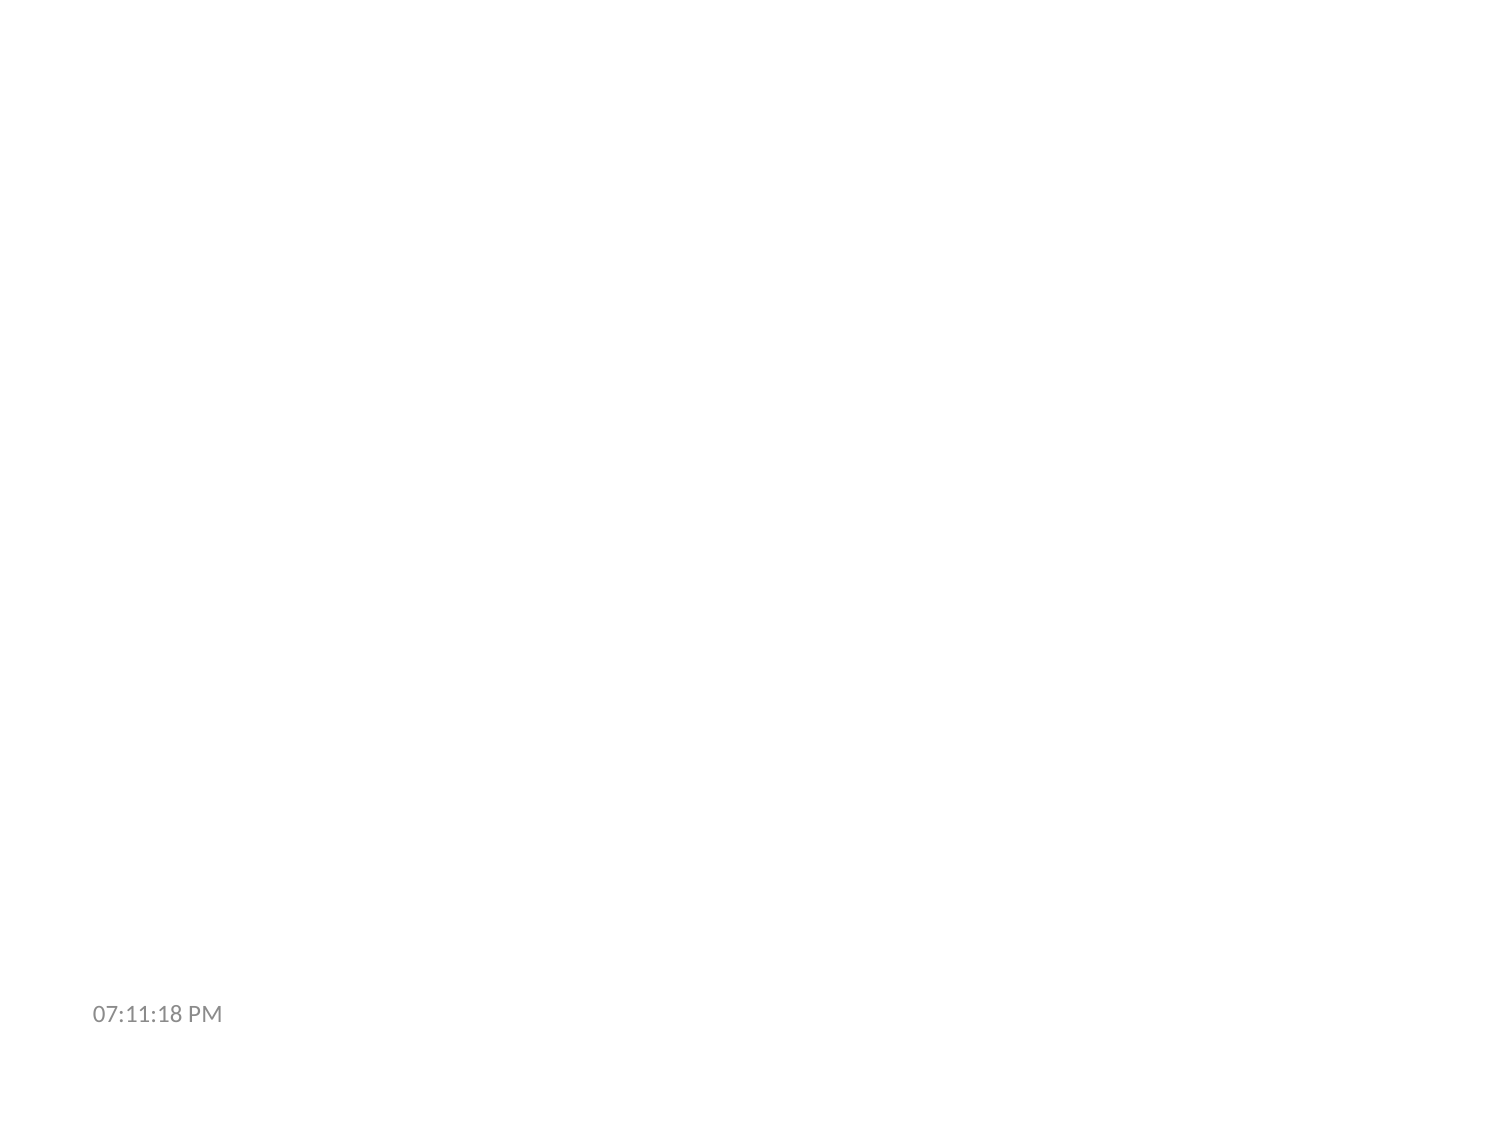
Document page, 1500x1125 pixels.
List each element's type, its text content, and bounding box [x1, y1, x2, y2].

text_box 3:35:09 PM [77, 982, 428, 1043]
